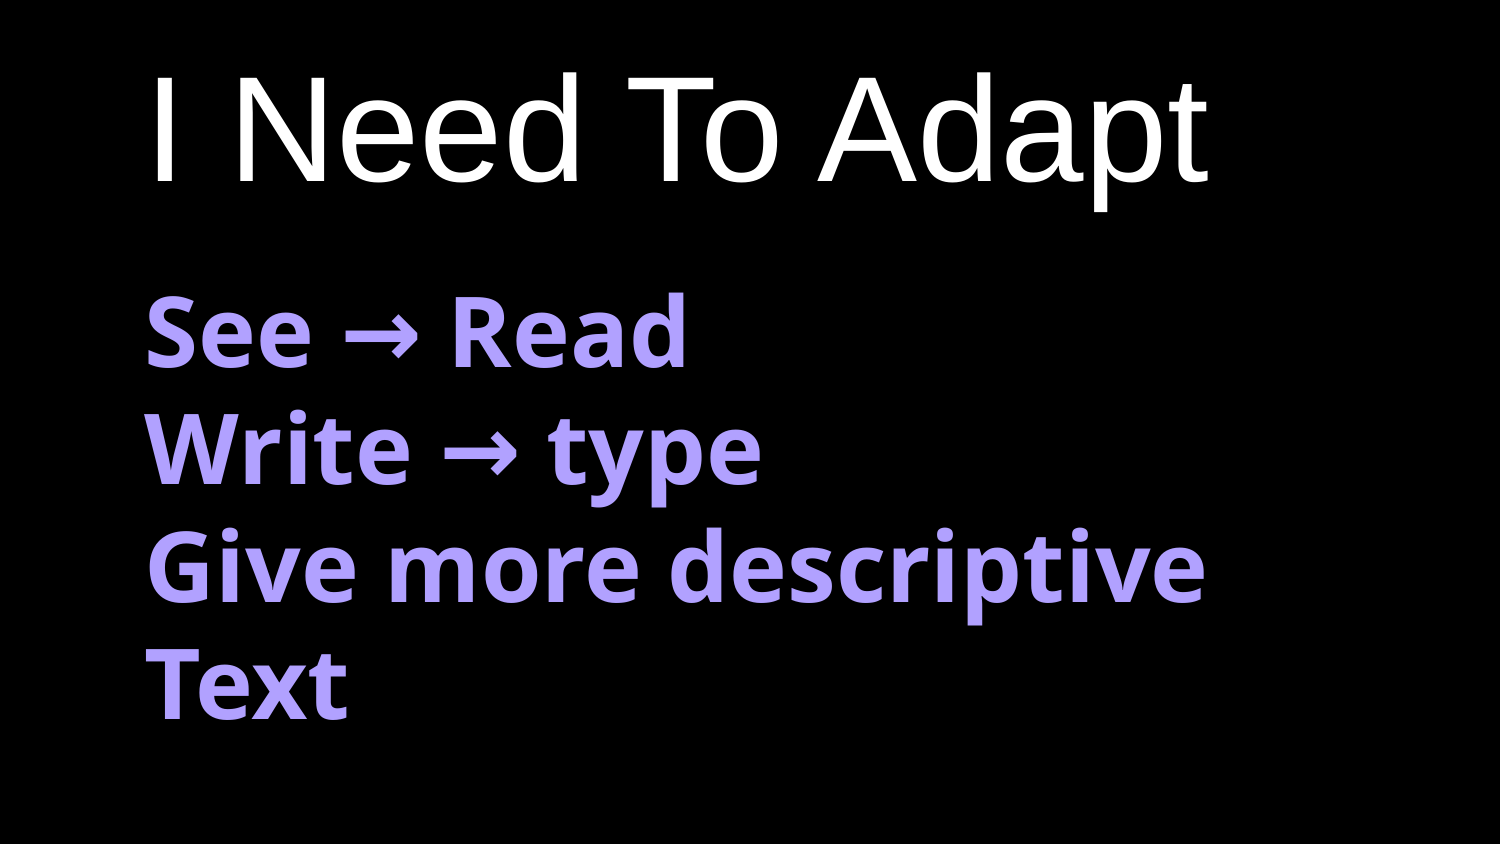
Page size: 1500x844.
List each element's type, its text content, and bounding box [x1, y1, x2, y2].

title See → Read Write → type Give more descriptive Text [130, 329, 1423, 679]
title I Need To Adapt [130, 42, 1352, 231]
